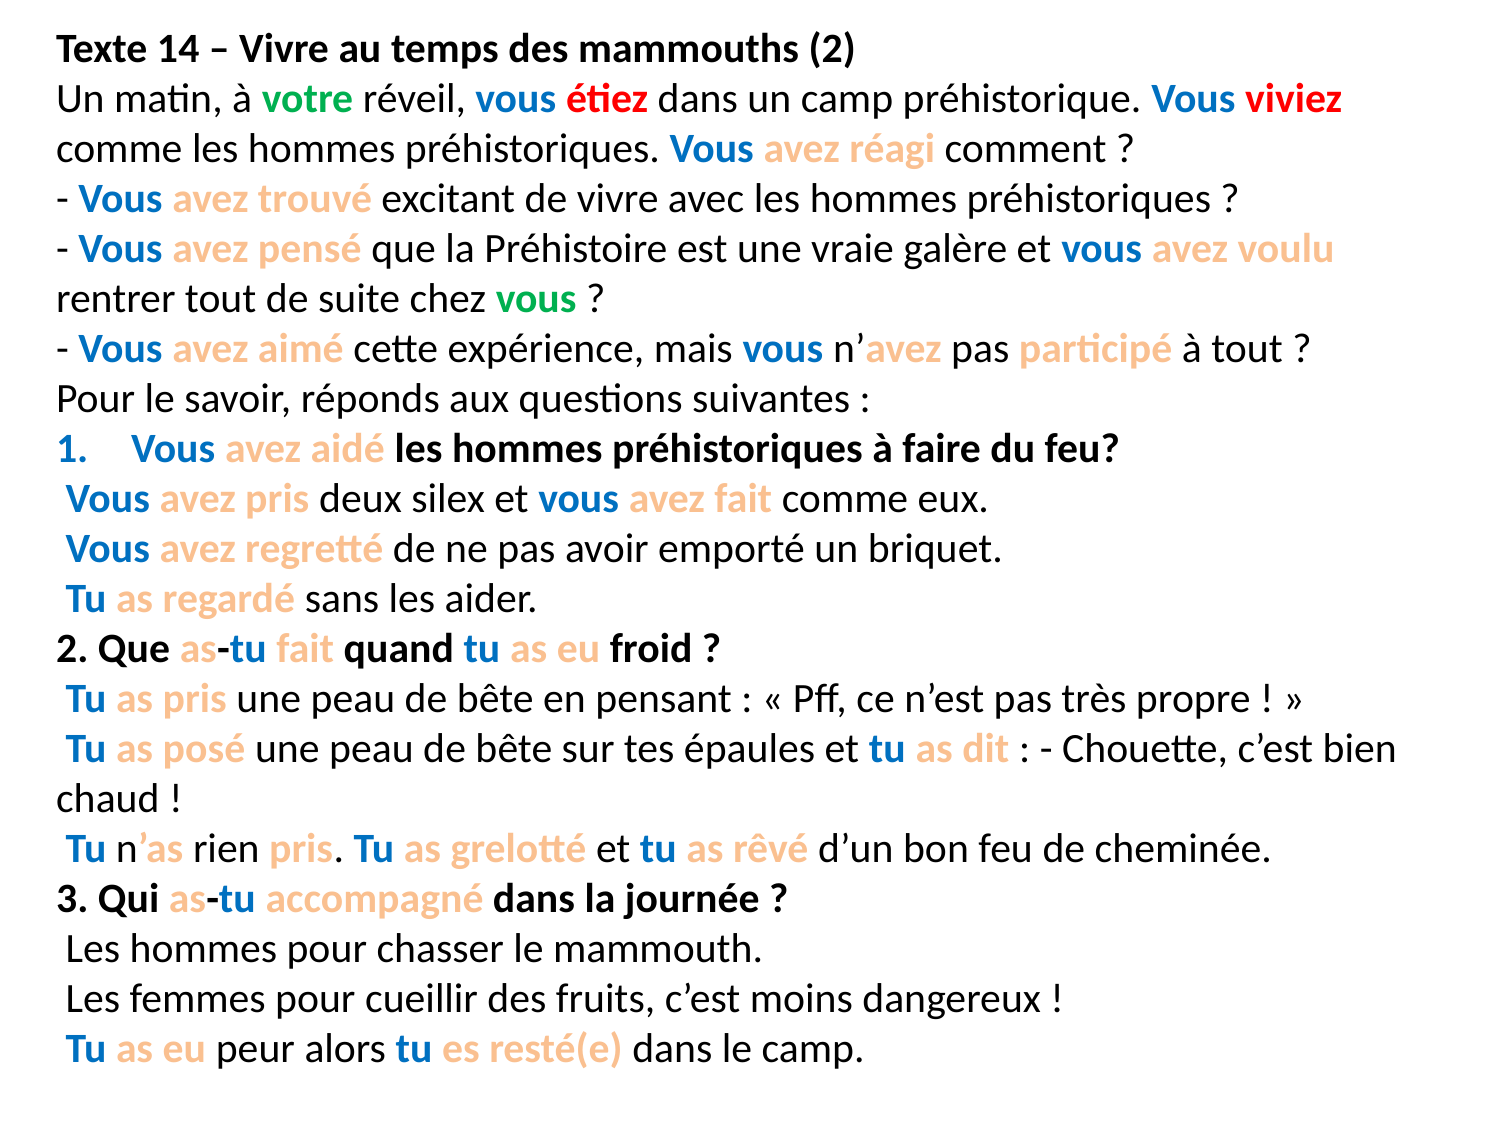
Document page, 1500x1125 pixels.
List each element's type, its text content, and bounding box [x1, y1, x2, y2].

text_box Texte 14 – Vivre au temps des mammouths (2) Un matin, à votre réveil, vous étiez dans un camp préhistorique. Vous viviez comme les hommes préhistoriques. Vous avez réagi comment ? - Vous avez trouvé excitant de vivre avec les hommes préhistoriques ? - Vous avez pensé que la Préhistoire est une vraie galère et vous avez voulu rentrer tout de suite chez vous ? - Vous avez aimé cette expérience, mais vous n’avez pas participé à tout ? Pour le savoir, réponds aux questions suivantes : Vous avez aidé les hommes préhistoriques à faire du feu? Vous avez pris deux silex et vous avez fait comme eux. Vous avez regretté de ne pas avoir emporté un briquet. Tu as regardé sans les aider. 2. Que as-tu fait quand tu as eu froid ? Tu as pris une peau de bête en pensant : « Pff, ce n’est pas très propre ! » Tu as posé une peau de bête sur tes épaules et tu as dit : - Chouette, c’est bien chaud ! Tu n’as rien pris. Tu as grelotté et tu as rêvé d’un bon feu de cheminée. 3. Qui as-tu accompagné dans la journée ? Les hommes pour chasser le mammouth. Les femmes pour cueillir des fruits, c’est moins dangereux ! Tu as eu peur alors tu es resté(e) dans le camp. [41, 13, 1471, 1079]
